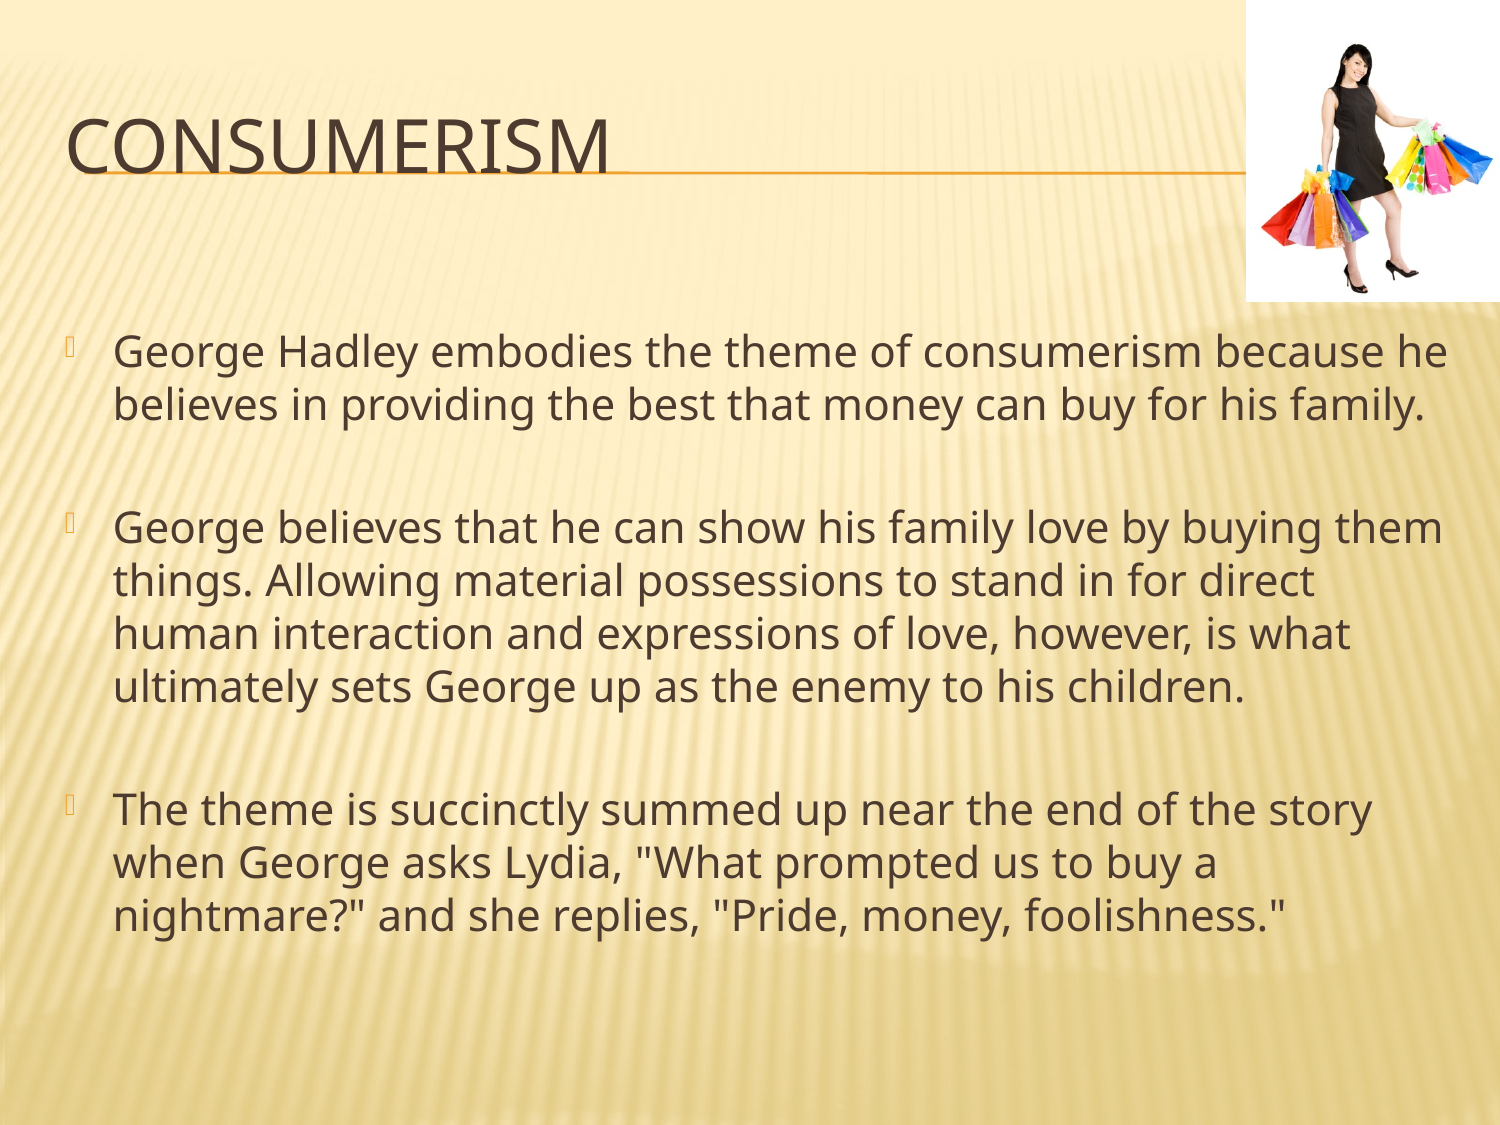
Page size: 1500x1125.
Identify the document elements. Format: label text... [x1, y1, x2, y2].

list George Hadley embodies the theme of consumerism because he believes in providing the best that money can buy for his family. George believes that he can show his family love by buying them things. Allowing material possessions to stand in for direct human interaction and expressions of love, however, is what ultimately sets George up as the enemy to his children. The theme is succinctly summed up near the end of the story when George asks Lydia, "What prompted us to buy a nightmare?" and she replies, "Pride, money, foolishness." [50, 254, 1475, 998]
picture [1245, 0, 1500, 302]
title Consumerism [50, 75, 1235, 213]
